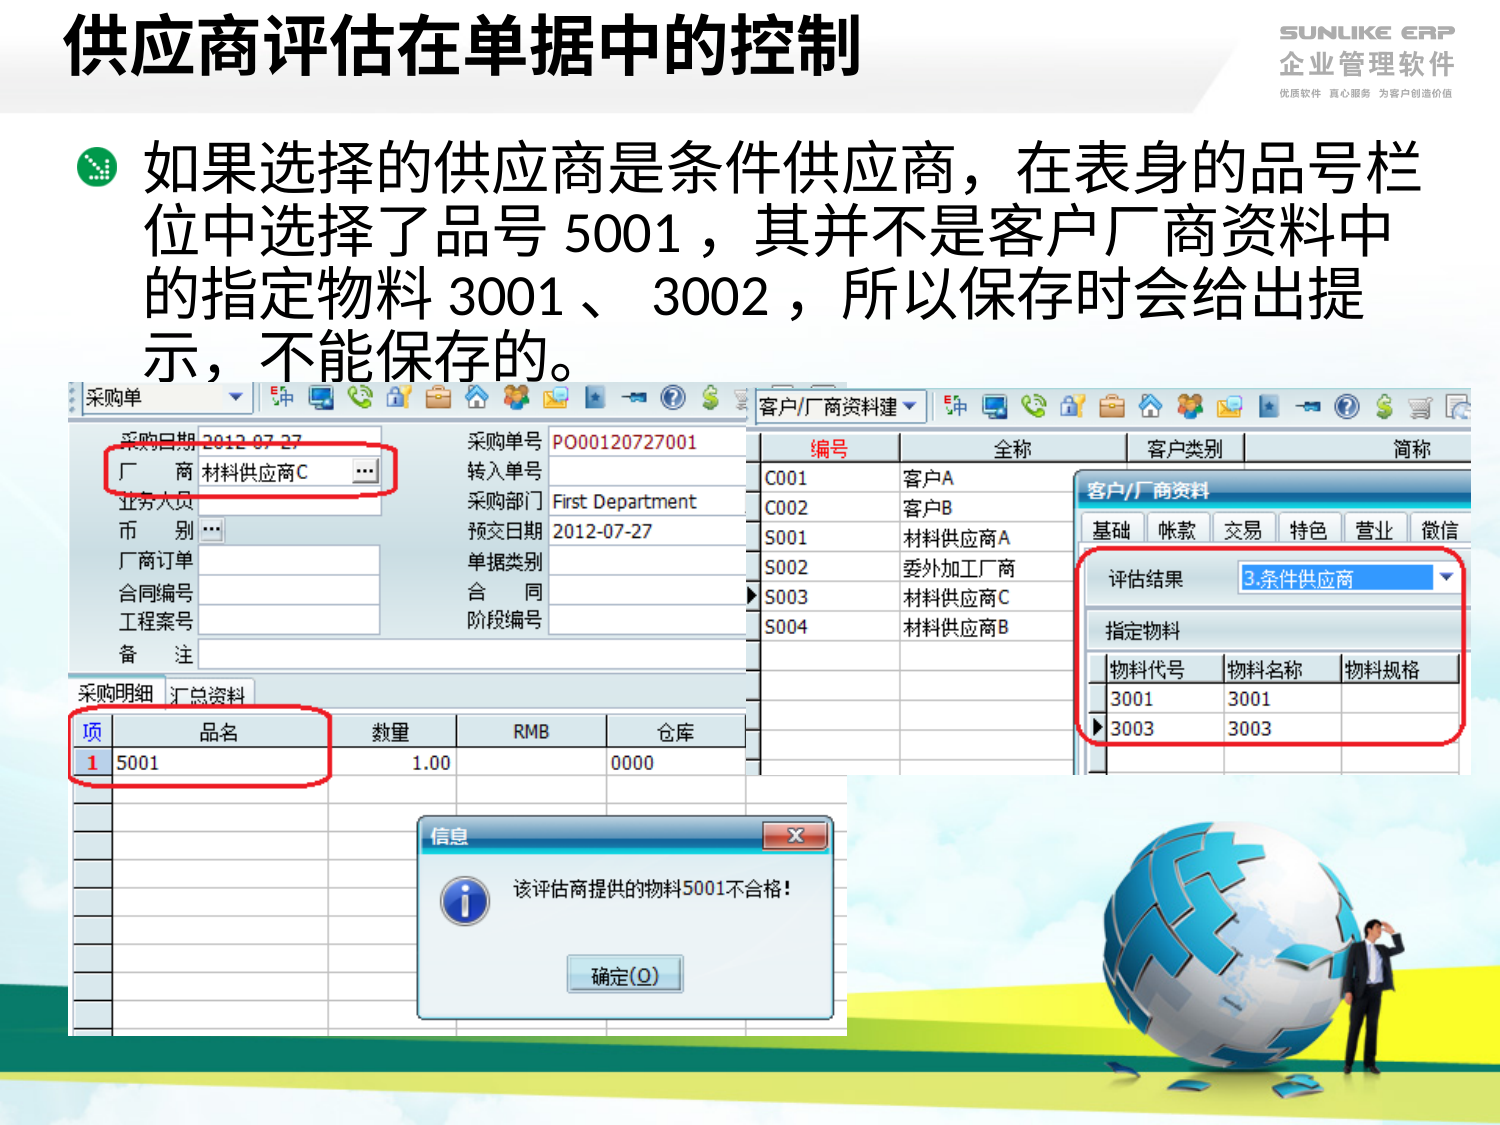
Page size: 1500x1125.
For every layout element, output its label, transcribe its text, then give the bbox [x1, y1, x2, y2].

picture [0, 0, 1500, 1125]
list 如果选择的供应商是条件供应商，在表身的品号栏位中选择了品号5001，其并不是客户厂商资料中的指定物料3001、3002，所以保存时会给出提示，不能保存的。 [76, 139, 1453, 388]
title 供应商评估在单据中的控制 [62, 12, 1146, 113]
